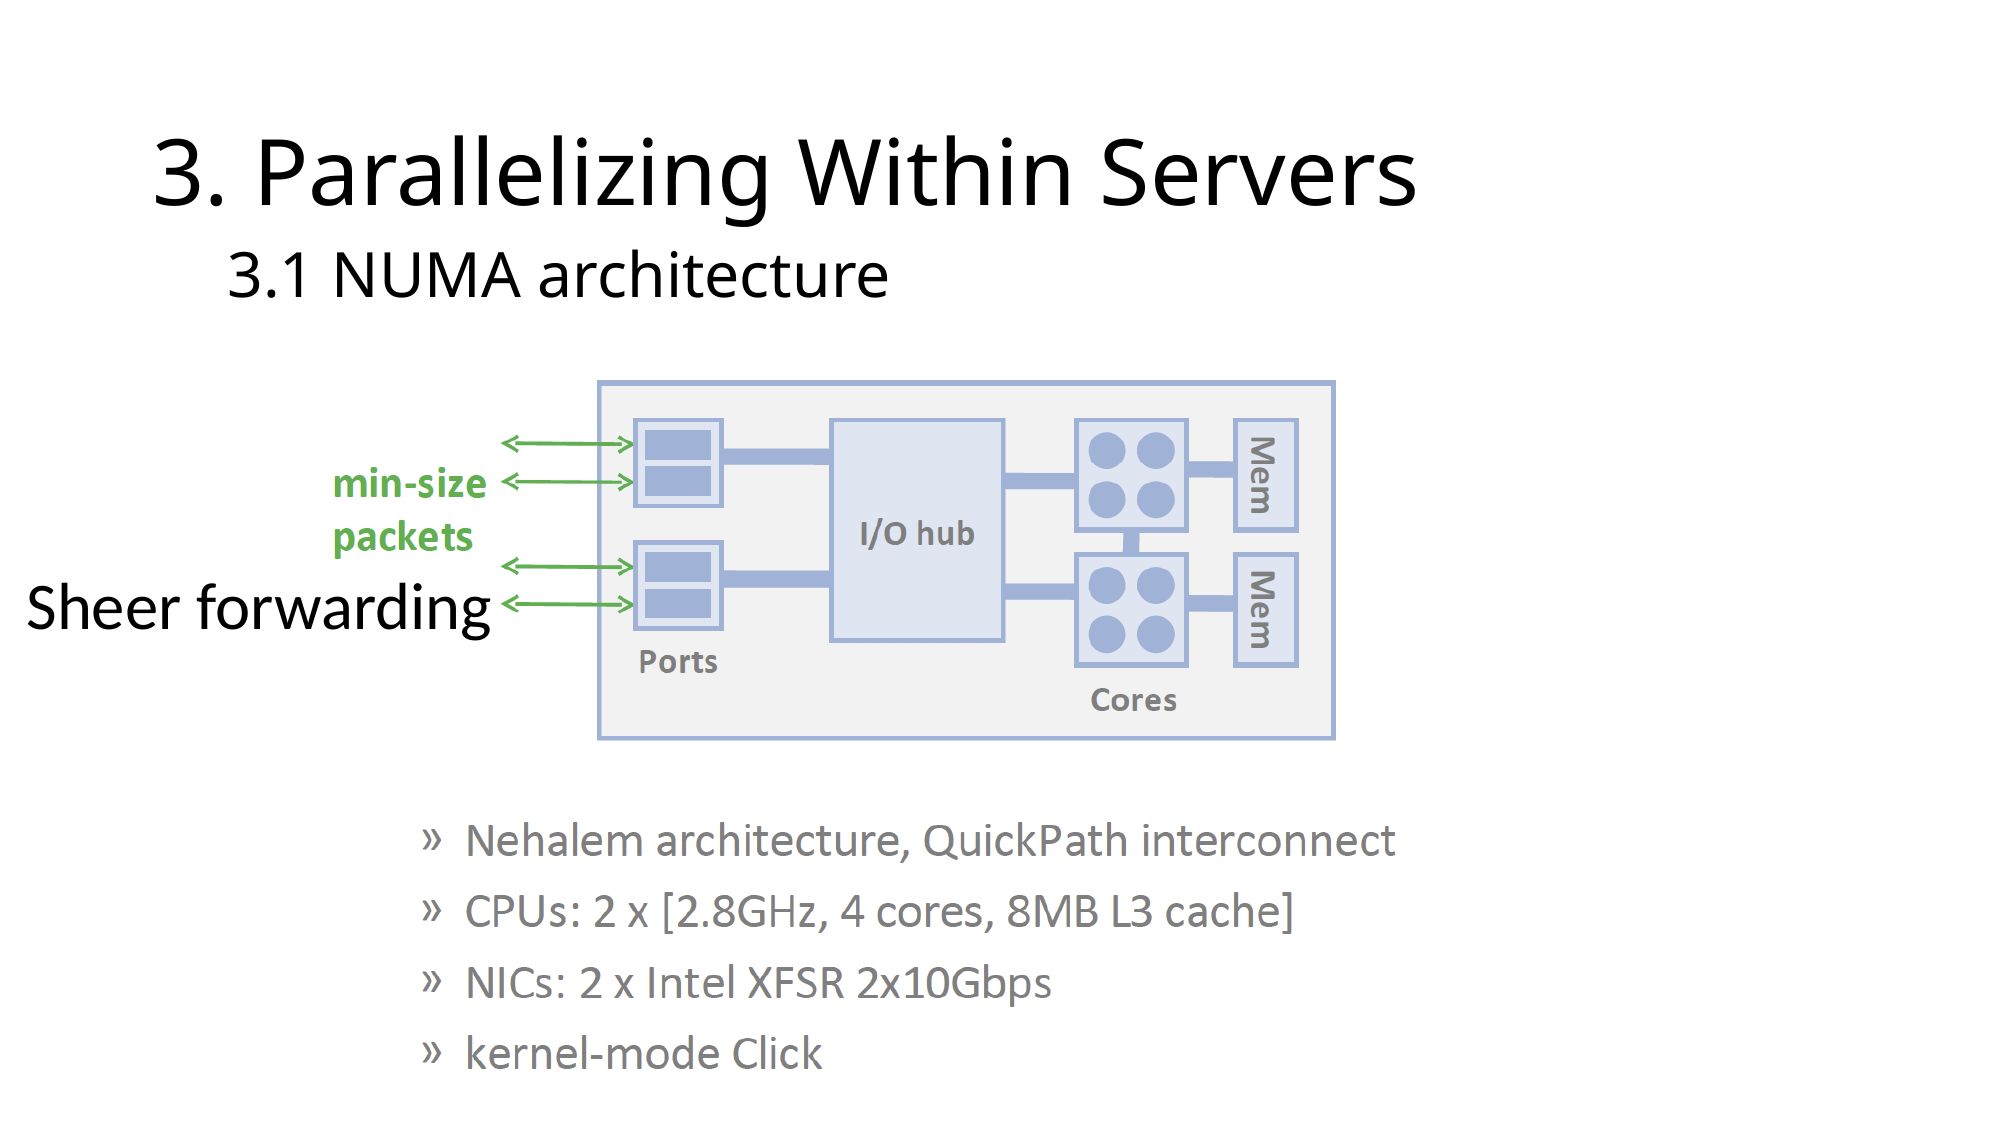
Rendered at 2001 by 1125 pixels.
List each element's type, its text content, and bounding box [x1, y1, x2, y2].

text_box 3.1 NUMA architecture [212, 225, 1496, 330]
text_box Sheer forwarding [0, 555, 282, 650]
title 3. Parallelizing Within Servers [137, 59, 1863, 278]
picture [282, 334, 1537, 1125]
